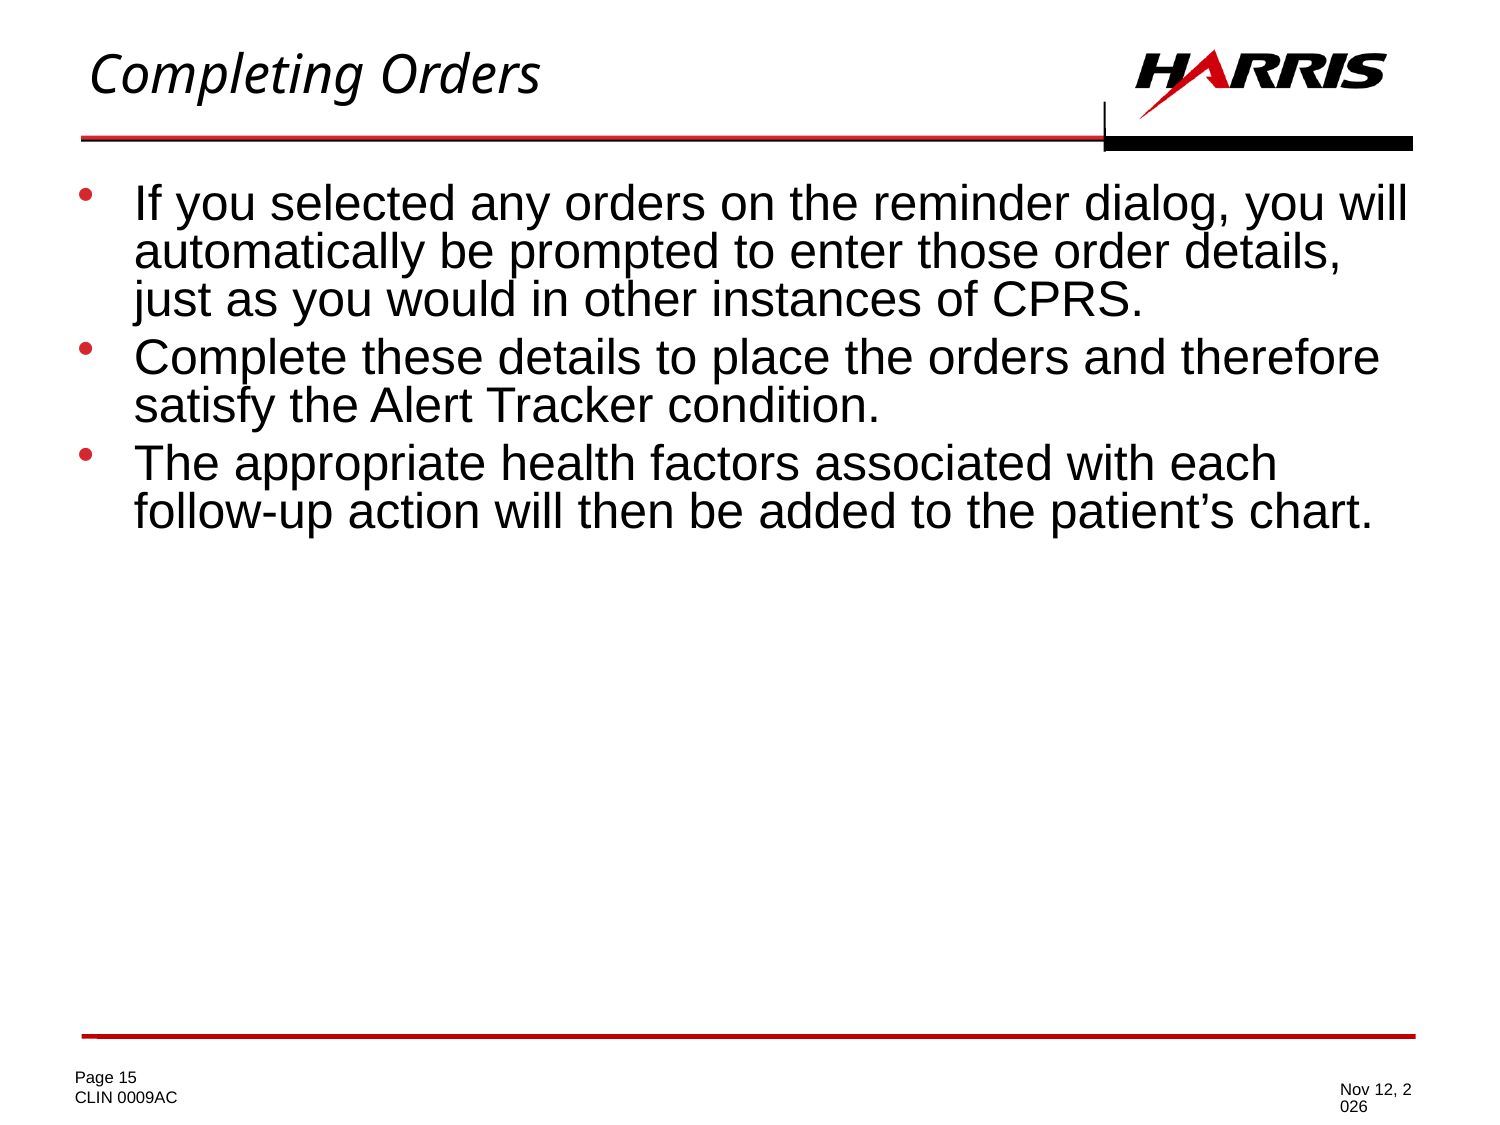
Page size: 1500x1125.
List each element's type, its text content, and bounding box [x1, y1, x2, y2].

title Completing Orders [73, 27, 962, 117]
picture [1135, 49, 1387, 119]
list If you selected any orders on the reminder dialog, you will automatically be prompted to enter those order details, just as you would in other instances of CPRS. Complete these details to place the orders and therefore satisfy the Alert Tracker condition. The appropriate health factors associated with each follow-up action will then be added to the patient’s chart. [62, 174, 1432, 1020]
slide_number 16-Jun-14 [1324, 1066, 1435, 1111]
